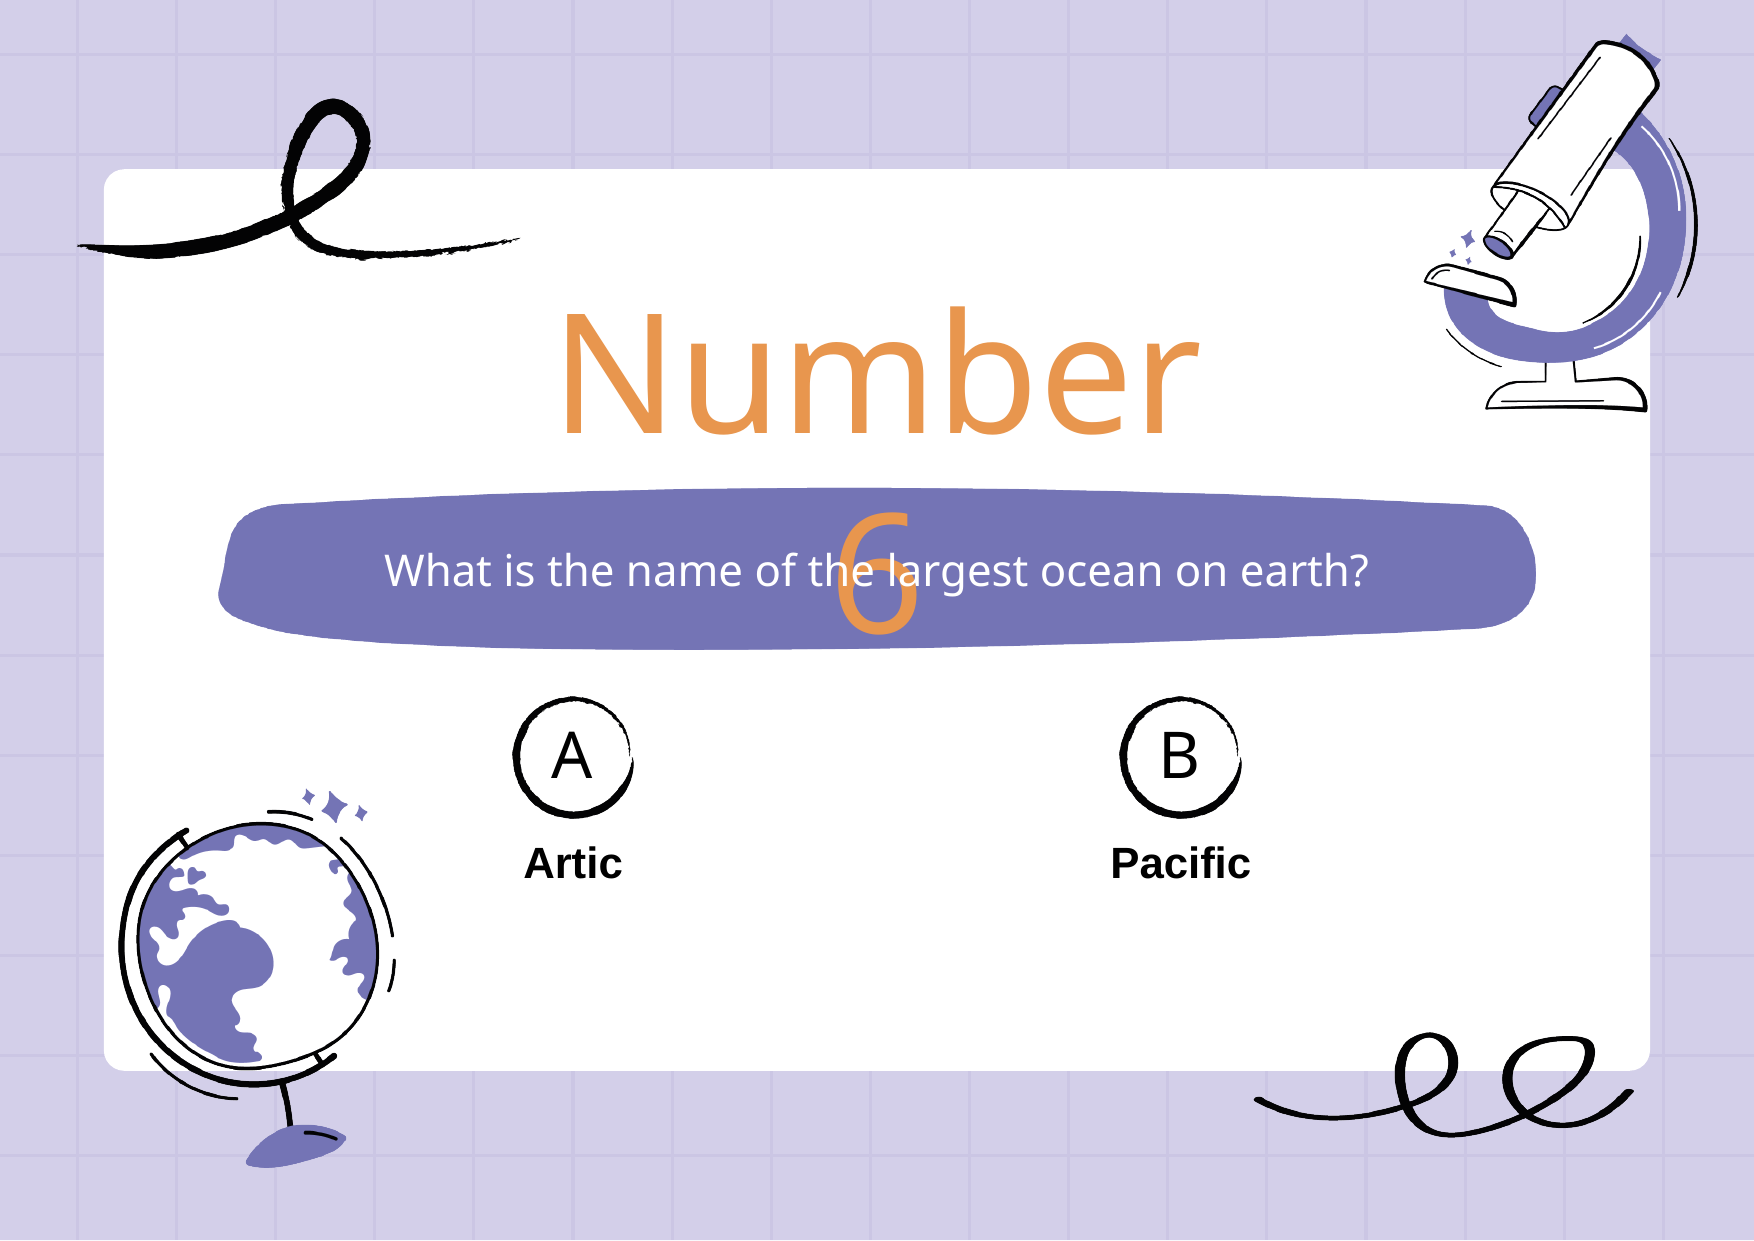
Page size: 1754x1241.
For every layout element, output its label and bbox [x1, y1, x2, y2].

text_box [0, 0, 1754, 1241]
text_box [75, 33, 1698, 1169]
